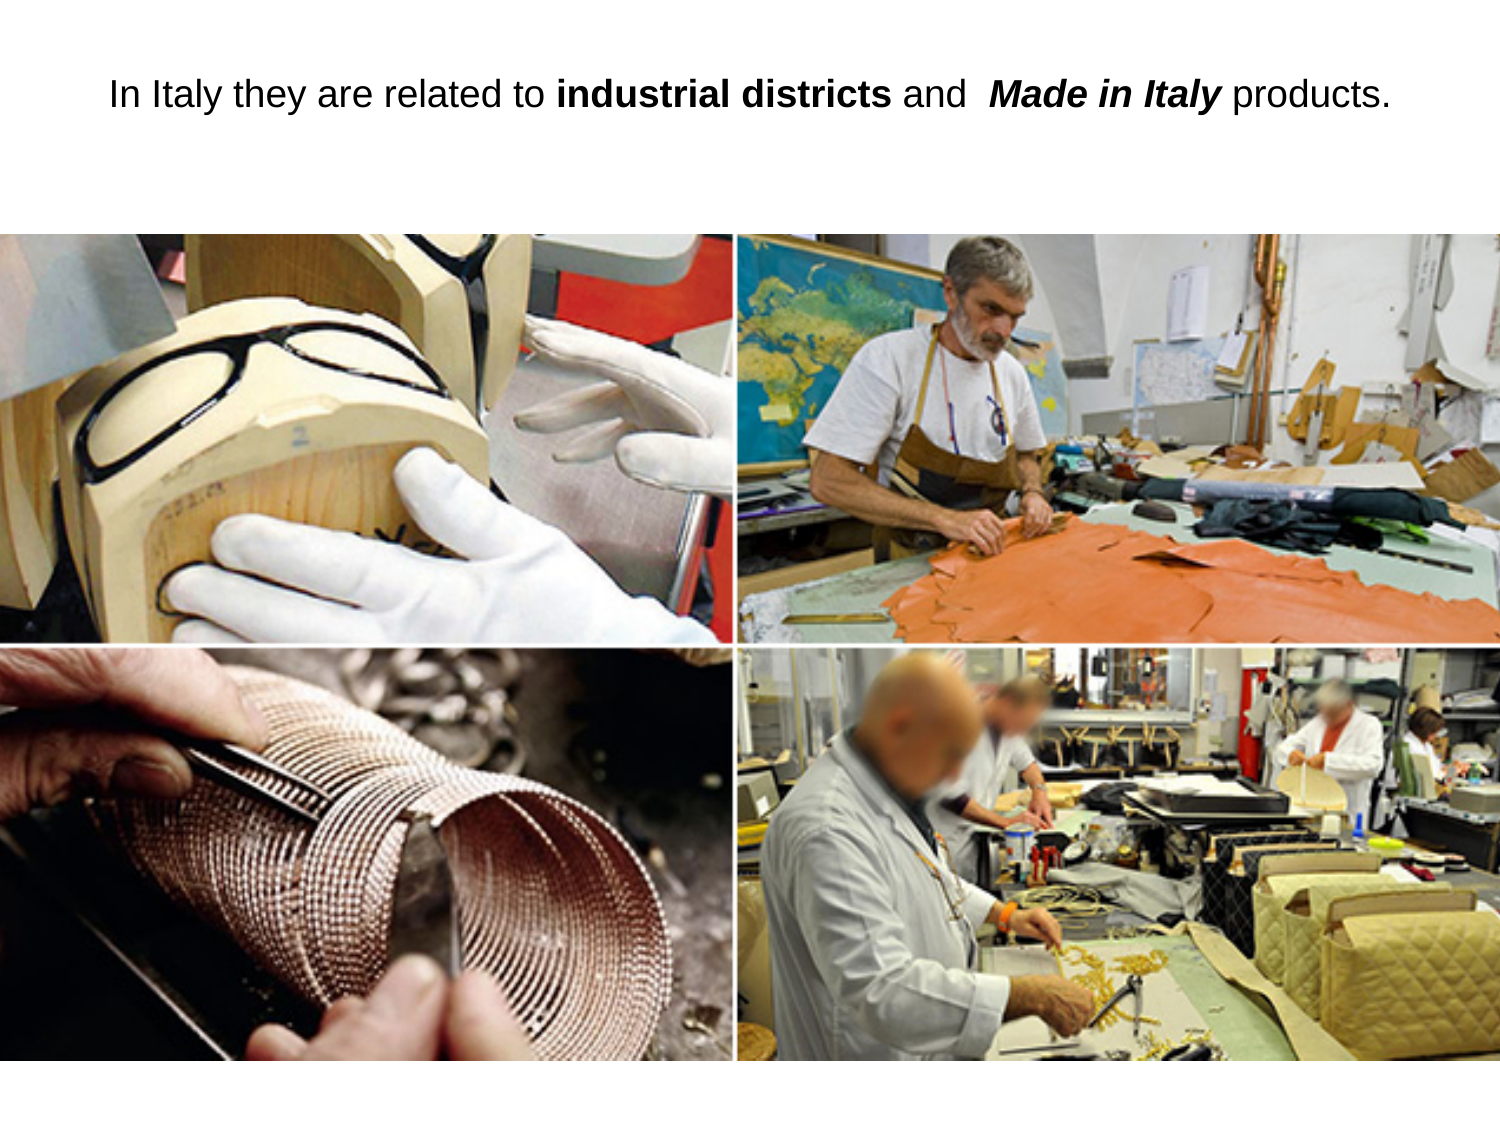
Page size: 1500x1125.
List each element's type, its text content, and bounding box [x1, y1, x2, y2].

title In Italy they are related to industrial districts and Made in Italy products. [75, 45, 1425, 232]
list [0, 234, 1500, 1062]
